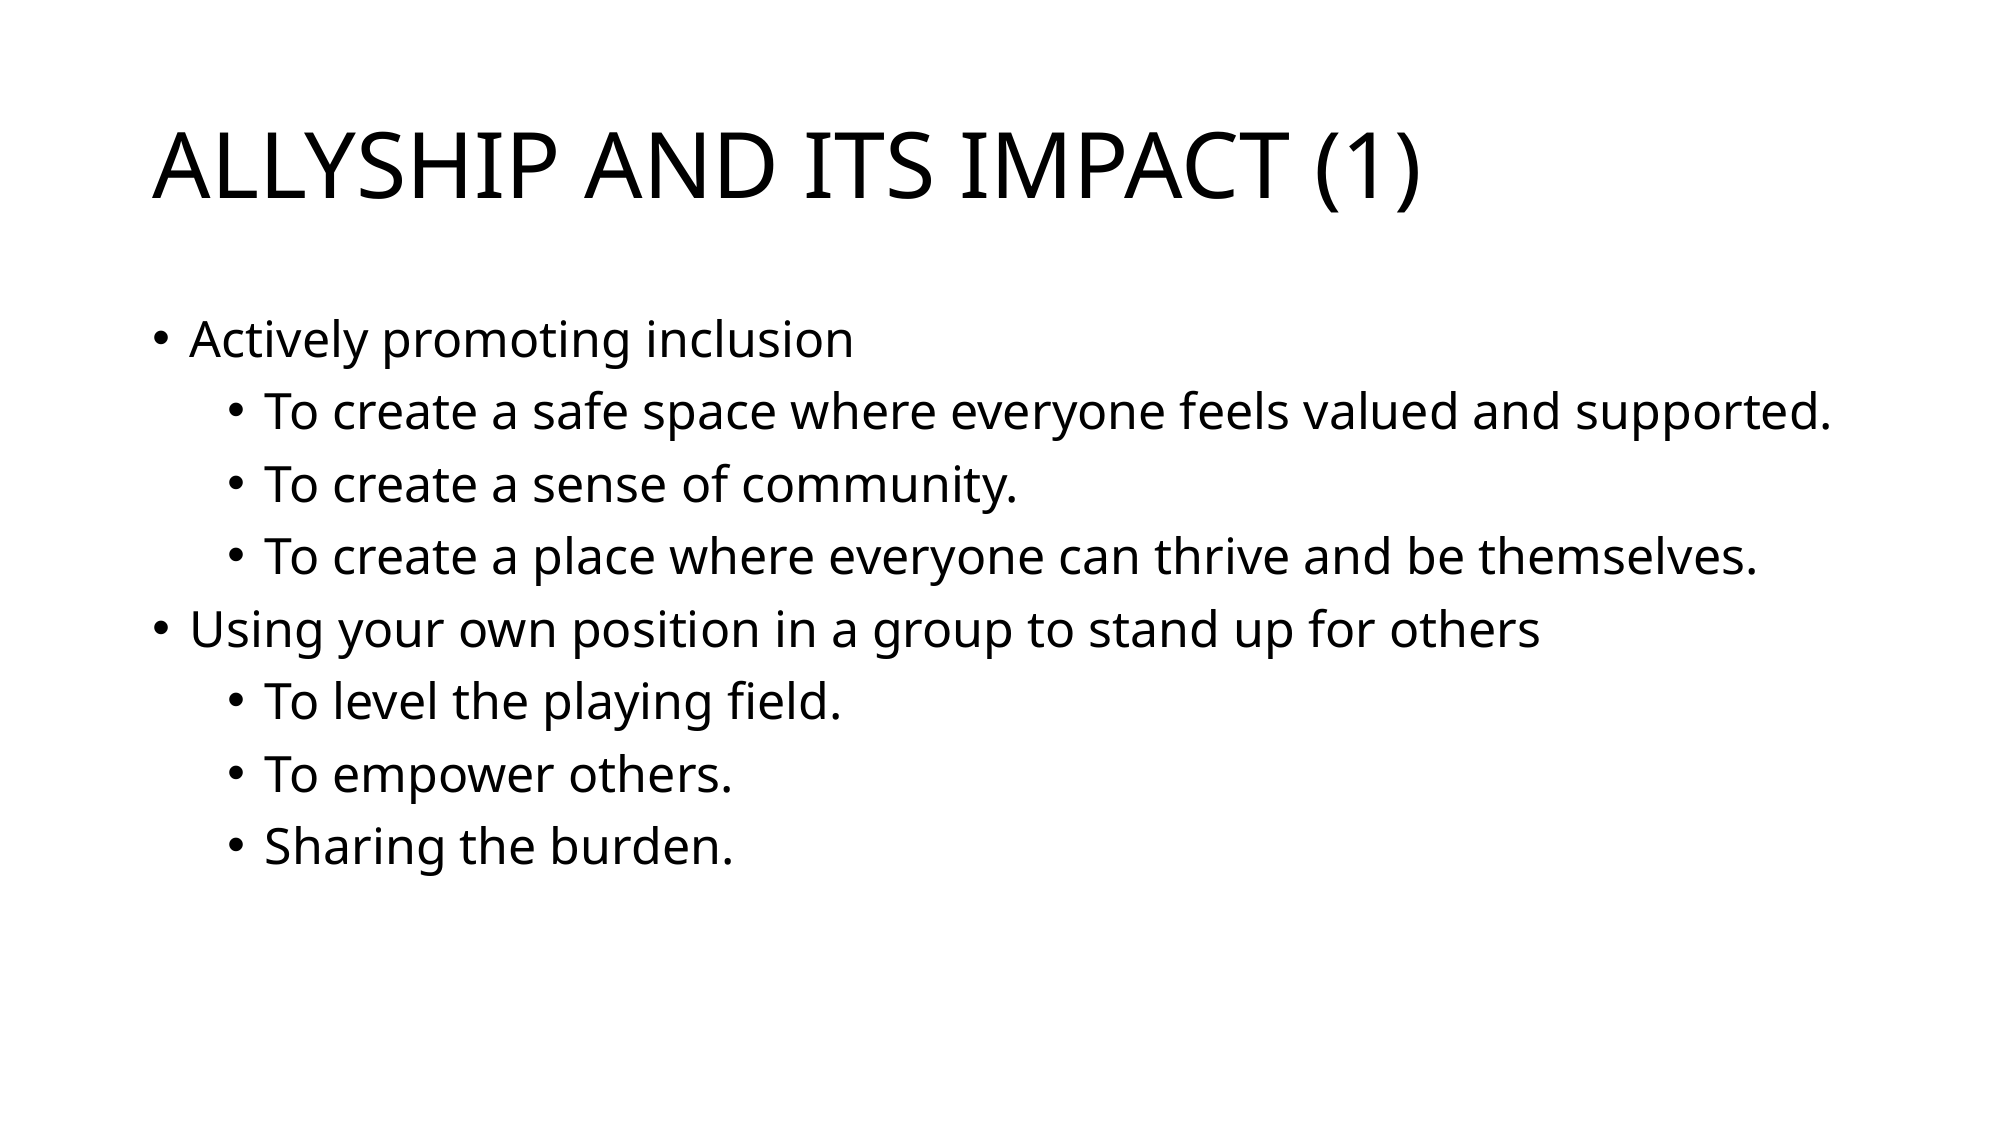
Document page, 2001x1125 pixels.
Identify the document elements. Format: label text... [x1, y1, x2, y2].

list Actively promoting inclusion To create a safe space where everyone feels valued and supported. To create a sense of community. To create a place where everyone can thrive and be themselves. Using your own position in a group to stand up for others To level the playing field. To empower others. Sharing the burden. [137, 299, 1863, 1014]
title ALLYSHIP AND ITS IMPACT (1) [137, 59, 1863, 278]
